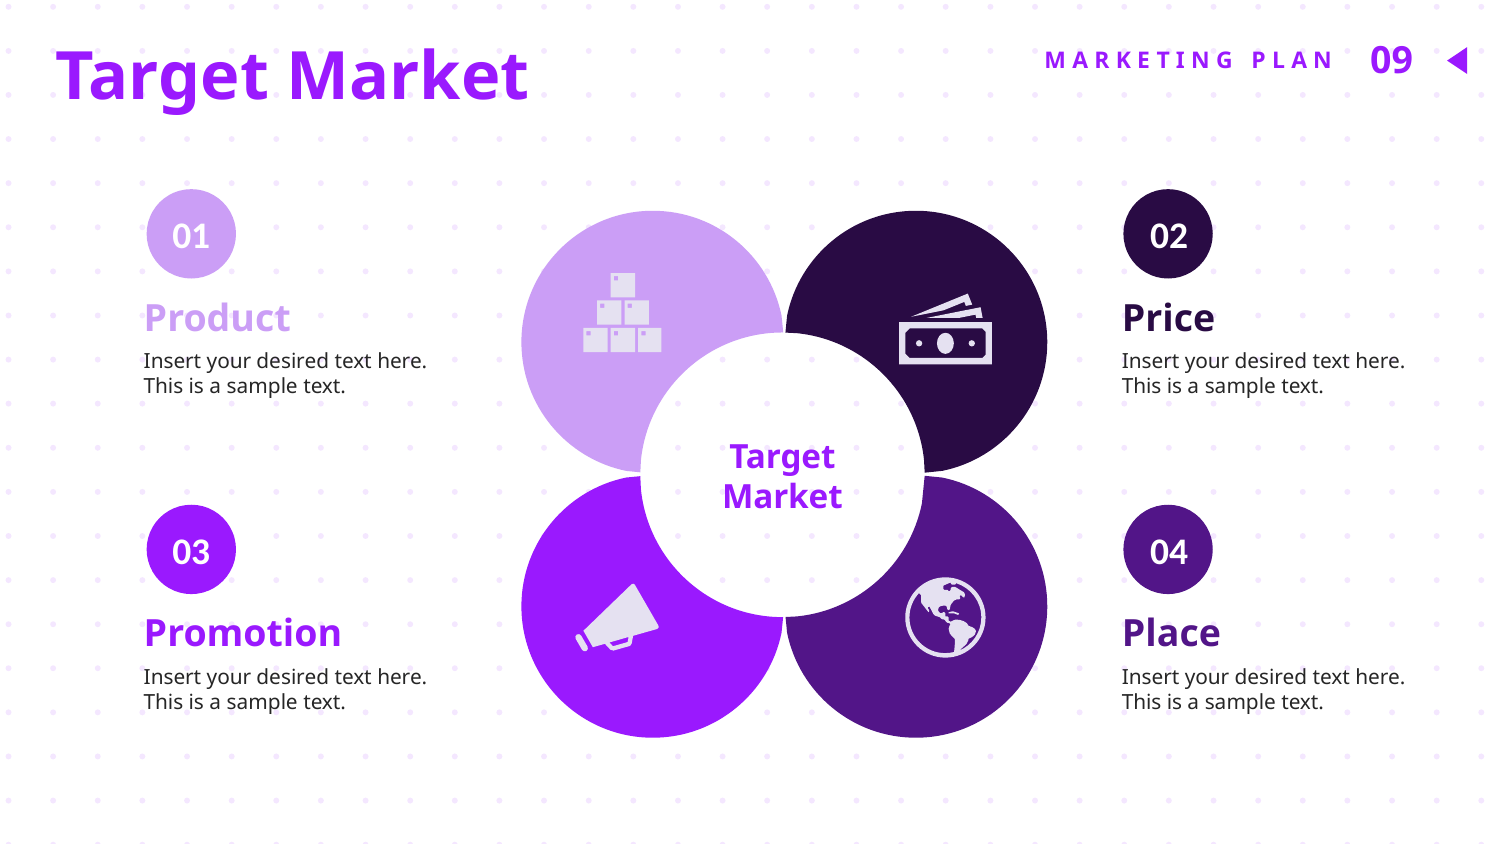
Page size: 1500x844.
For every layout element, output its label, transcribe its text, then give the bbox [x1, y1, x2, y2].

text_box [1444, 45, 1470, 76]
text_box Target Market [55, 32, 674, 113]
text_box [143, 188, 1416, 738]
text_box 09 [1365, 36, 1414, 82]
text_box MARKETING PLAN [943, 45, 1333, 73]
